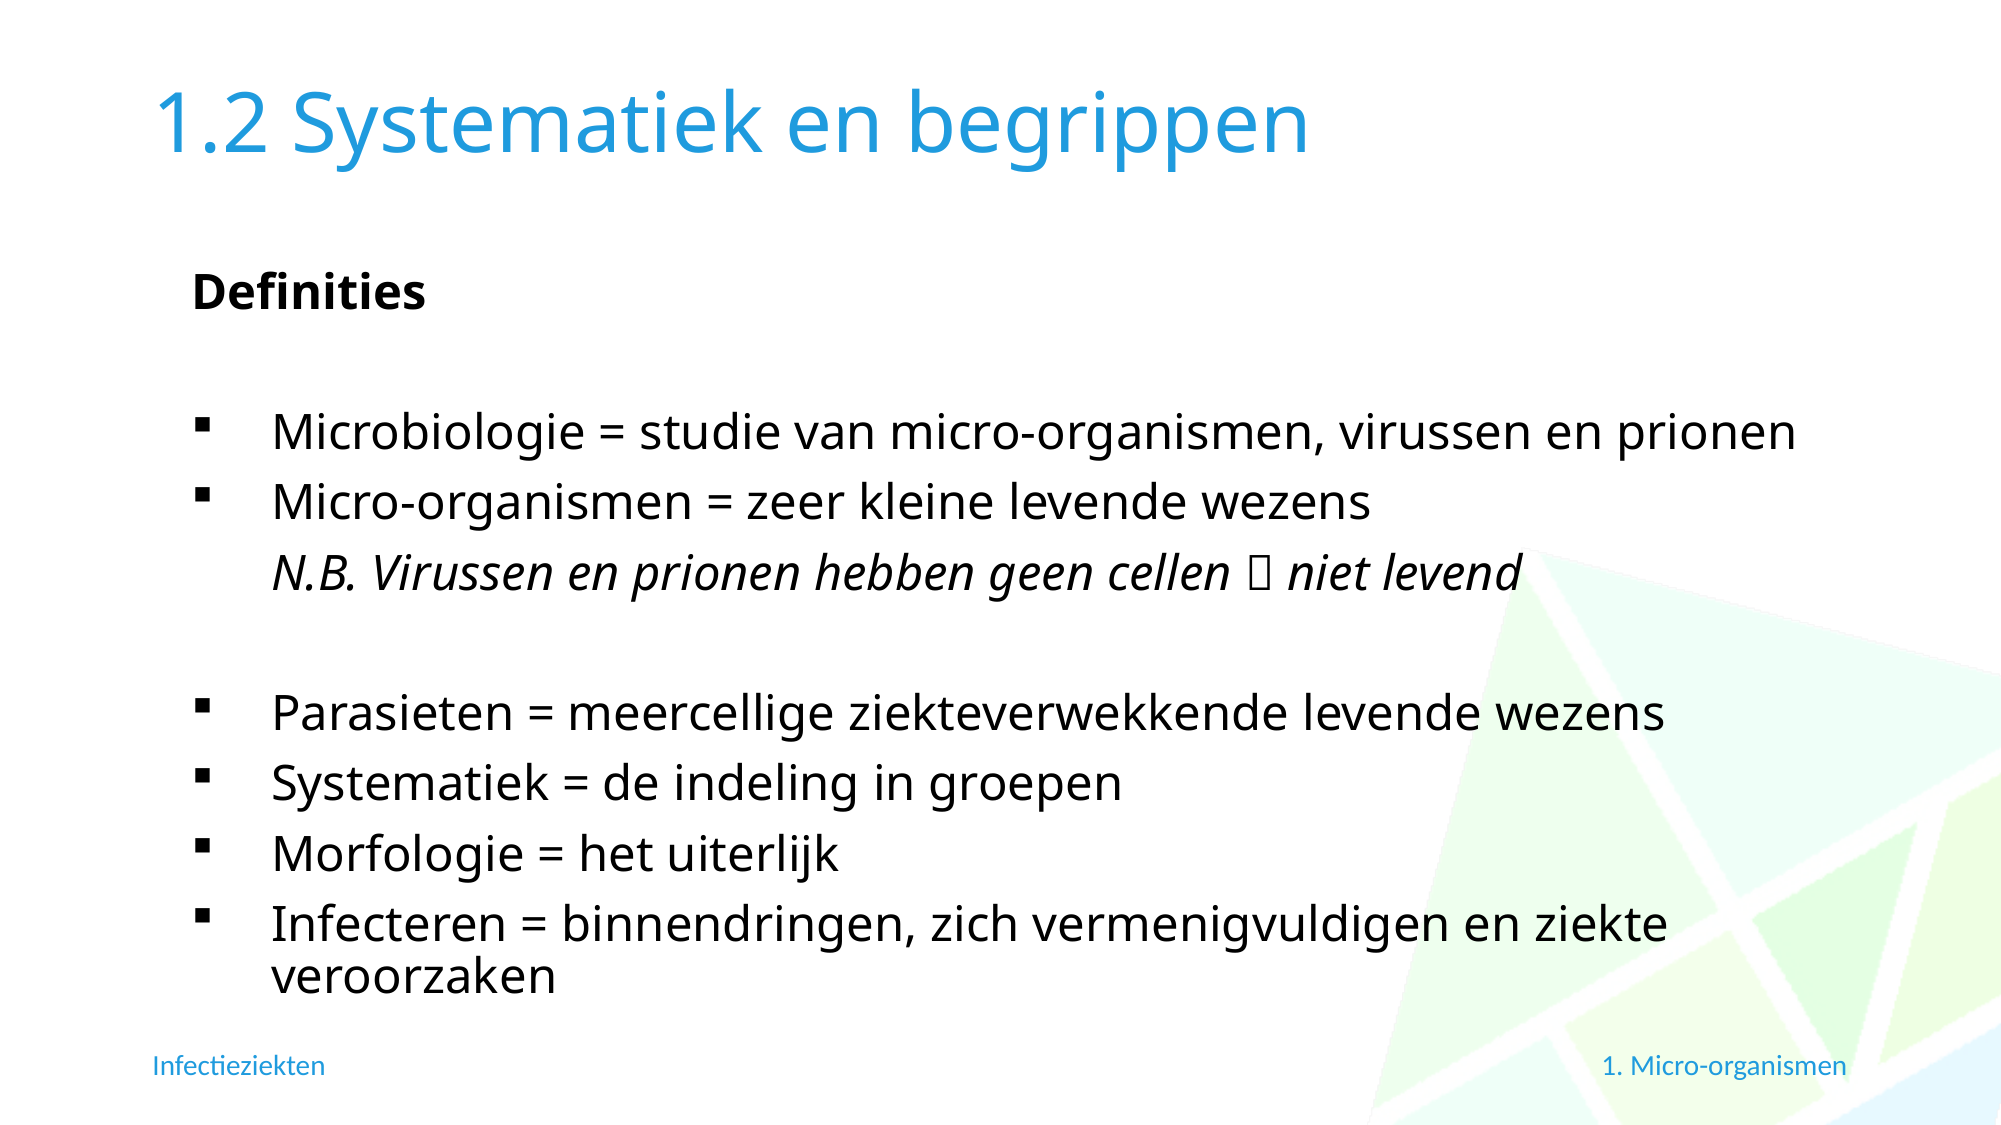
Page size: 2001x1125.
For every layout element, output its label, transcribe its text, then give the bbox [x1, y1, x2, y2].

title 1.2 Systematiek en begrippen [137, 59, 1863, 191]
list 1. Micro-organismen [1412, 1042, 1863, 1103]
list Definities Microbiologie = studie van micro-organismen, virussen en prionen Micro-organismen = zeer kleine levende wezens N.B. Virussen en prionen hebben geen cellen  niet levend Parasieten = meercellige ziekteverwekkende levende wezens Systematiek = de indeling in groepen Morfologie = het uiterlijk Infecteren = binnendringen, zich vermenigvuldigen en ziekte veroorzaken [176, 259, 1863, 1014]
list Infectieziekten [137, 1042, 588, 1103]
